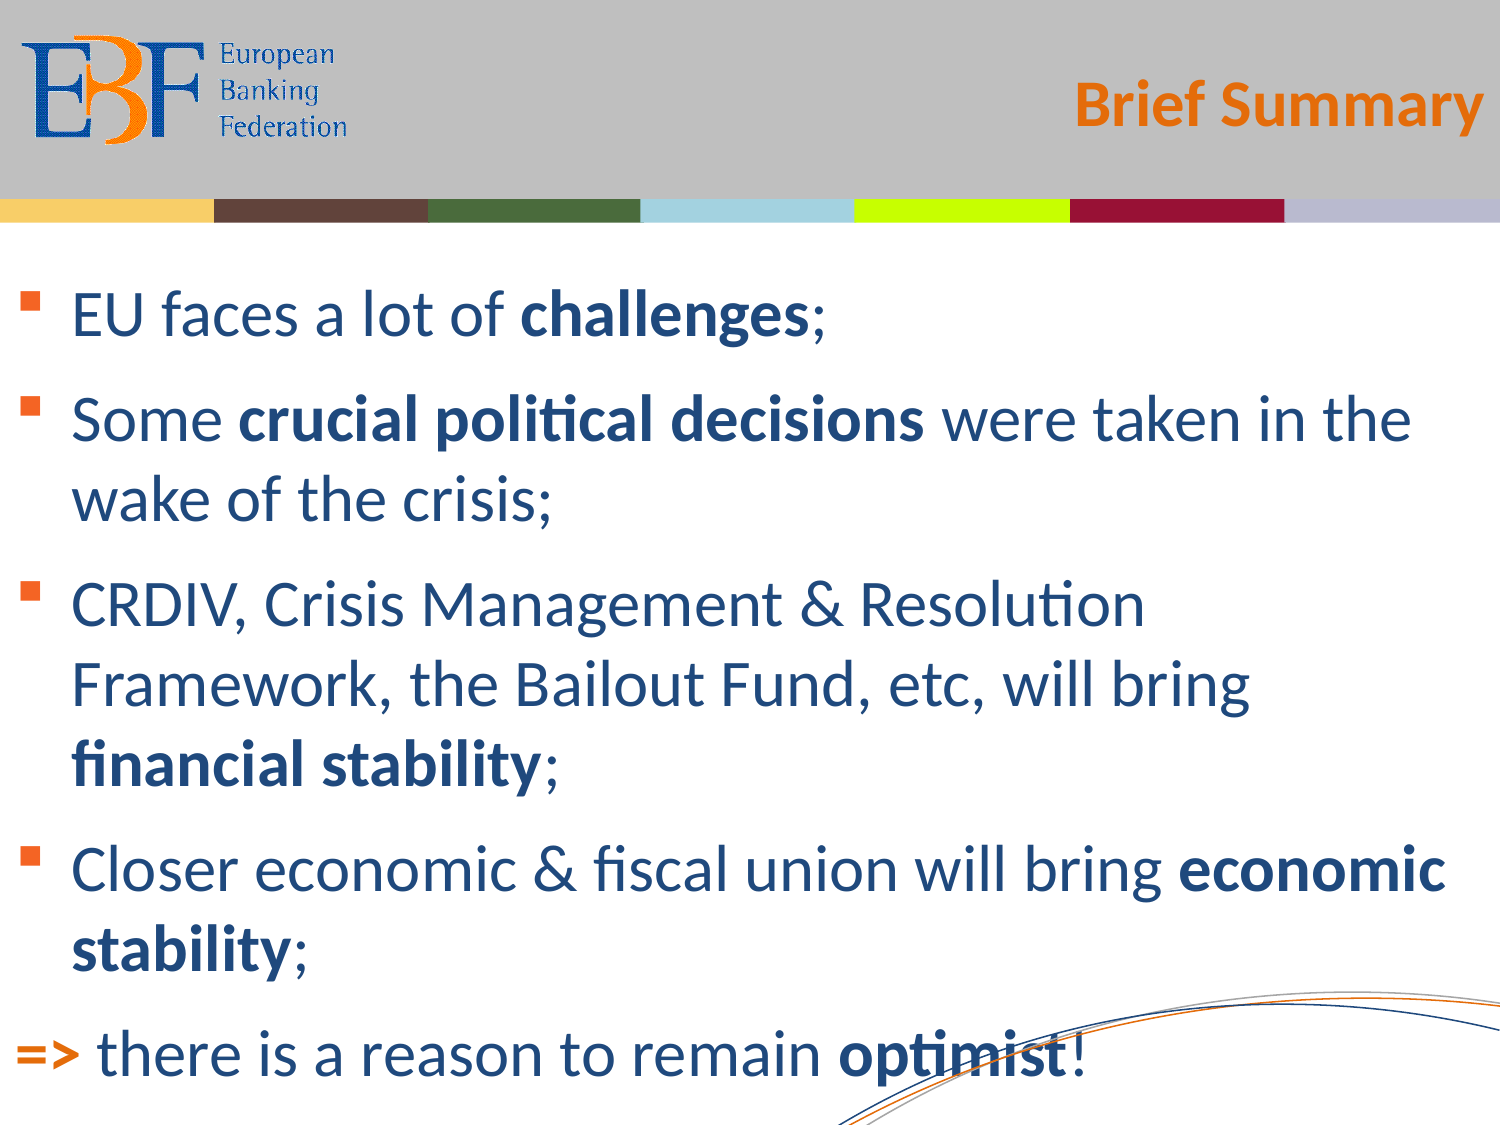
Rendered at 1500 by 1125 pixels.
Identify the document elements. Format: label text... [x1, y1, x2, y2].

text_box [0, 198, 1500, 223]
text_box Brief Summary [0, 0, 1500, 198]
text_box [827, 958, 1500, 1091]
list EU faces a lot of challenges; Some crucial political decisions were taken in the wake of the crisis; CRDIV, Crisis Management & Resolution Framework, the Bailout Fund, etc, will bring financial stability; Closer economic & fiscal union will bring economic stability; => there is a reason to remain optimist! [0, 234, 1500, 1125]
picture [11, 11, 352, 157]
